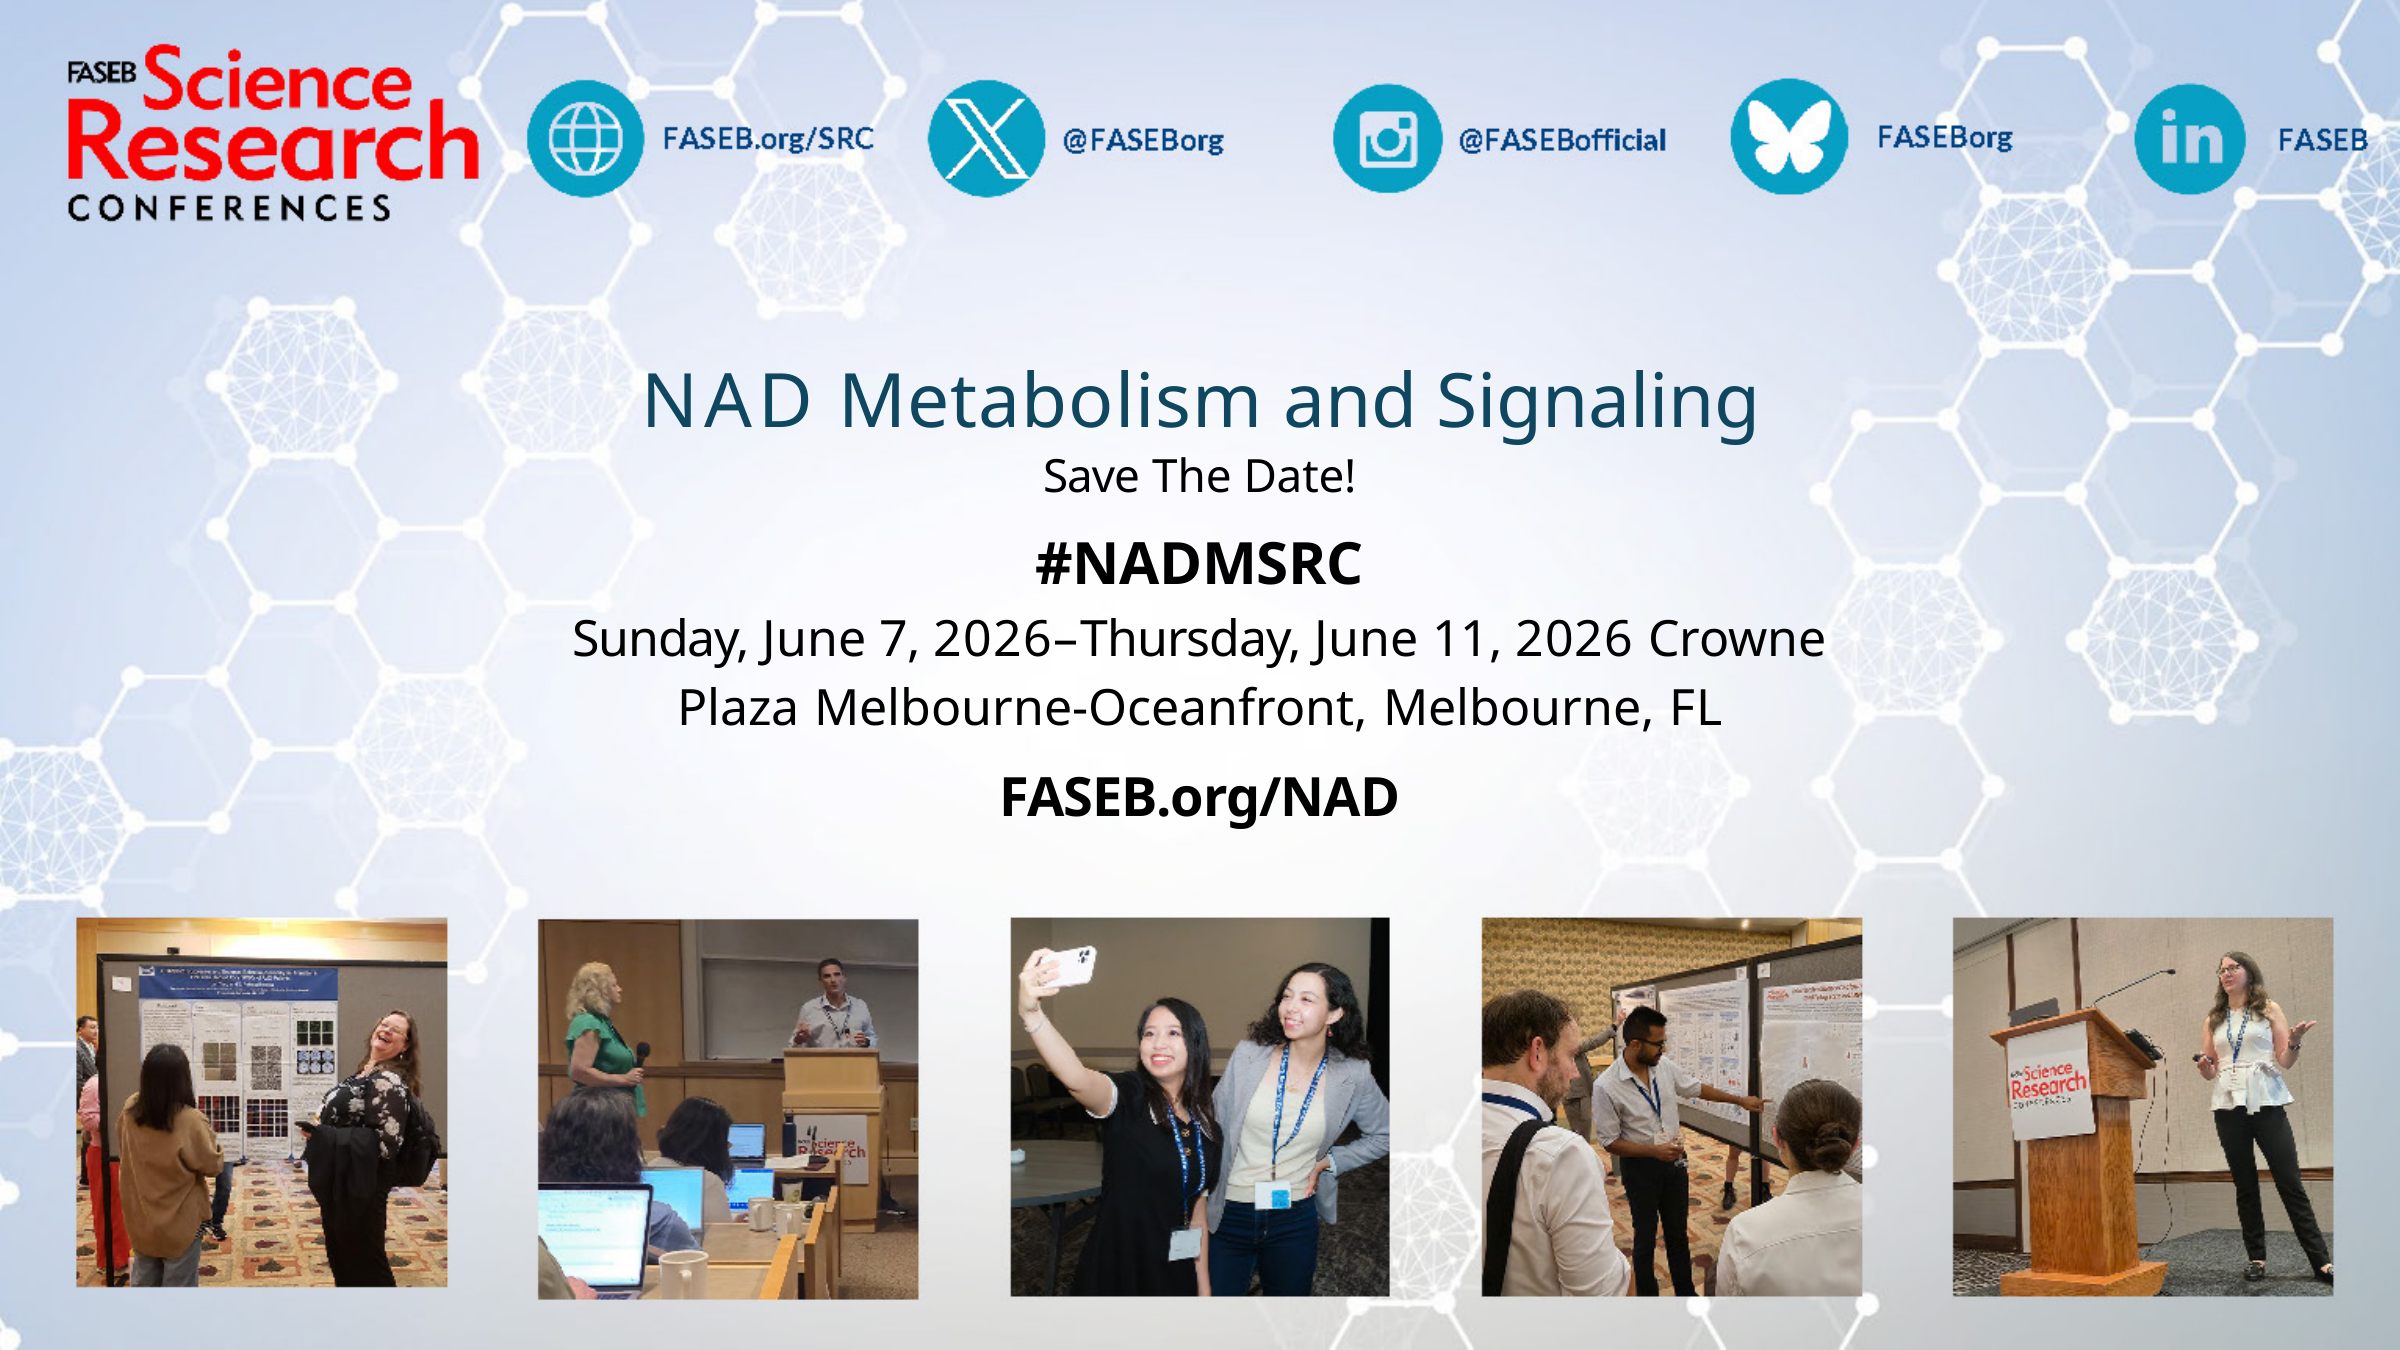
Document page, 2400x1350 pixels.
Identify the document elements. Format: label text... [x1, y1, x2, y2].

picture [0, 0, 2400, 1350]
text_box Save The Date! #NADMSRC Sunday, June 7, 2026–Thursday, June 11, 2026 Crowne Plaza Melbourne-Oceanfront, Melbourne, FL FASEB.org/NAD [561, 425, 1838, 827]
title NAD Metabolism and Signaling [561, 350, 1839, 579]
